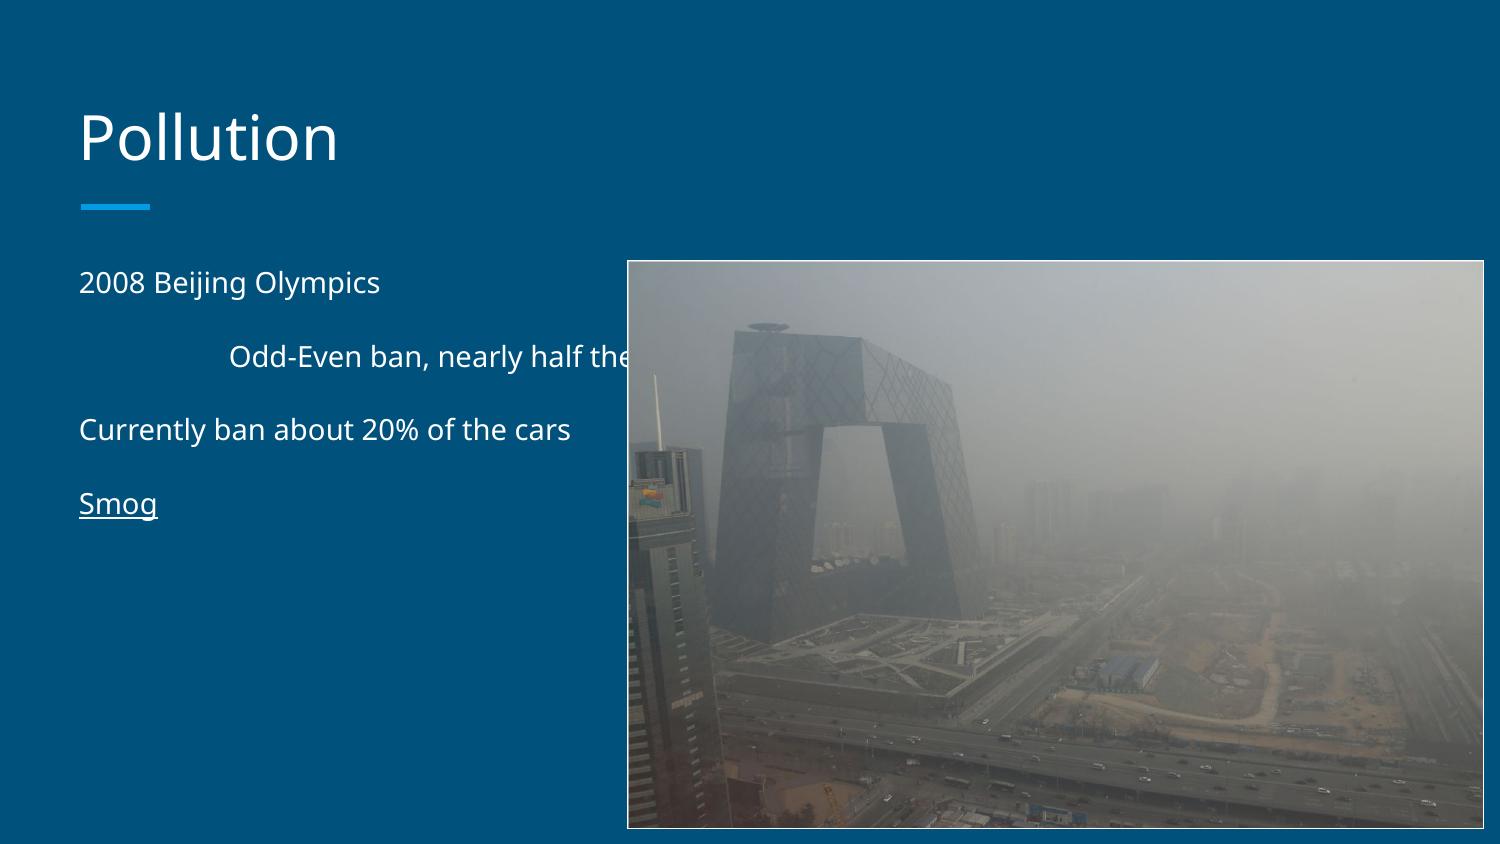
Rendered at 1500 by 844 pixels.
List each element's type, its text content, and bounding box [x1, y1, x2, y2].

title Pollution [63, 75, 1437, 188]
list 2008 Beijing Olympics Odd-Even ban, nearly half the cars Currently ban about 20% of the cars Smog [63, 244, 720, 750]
picture [627, 261, 1483, 828]
